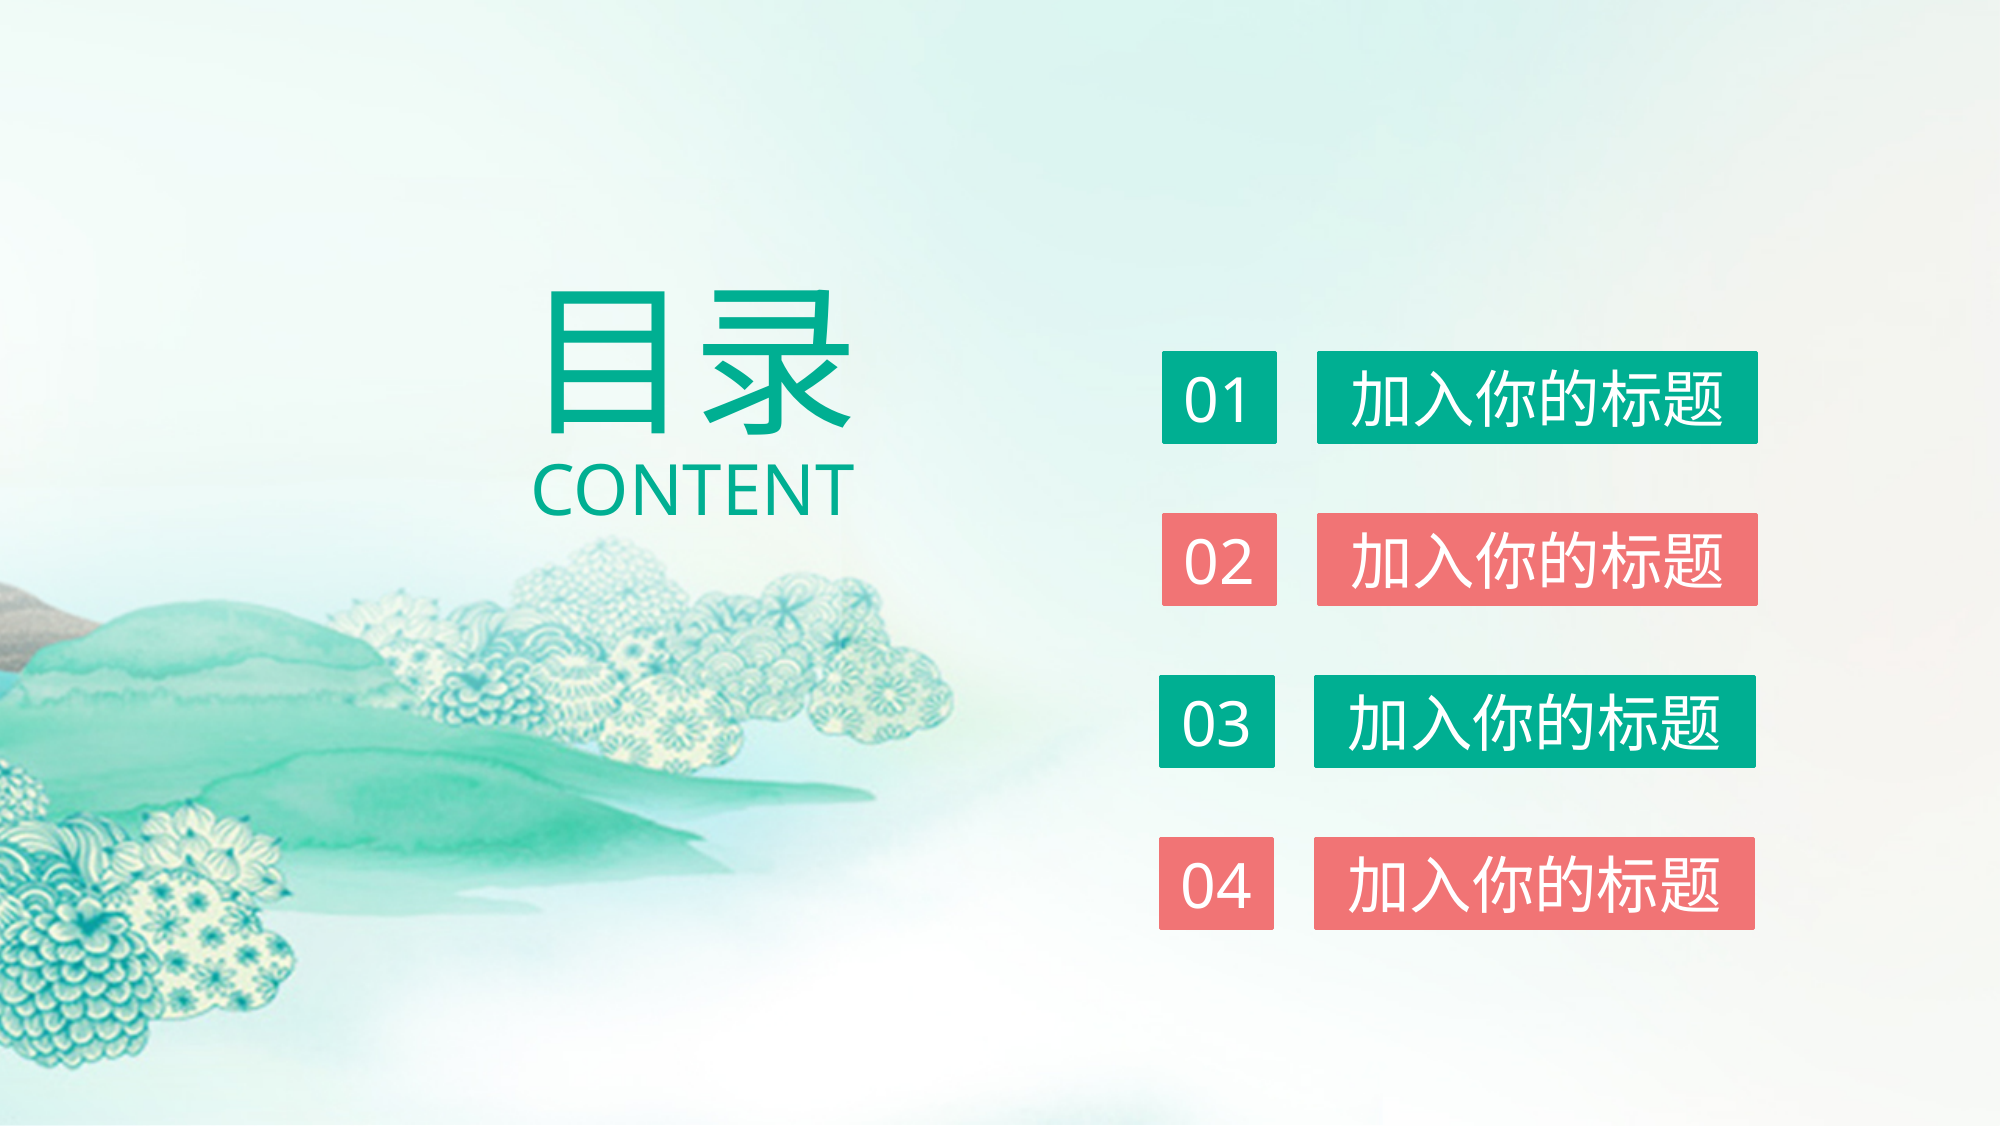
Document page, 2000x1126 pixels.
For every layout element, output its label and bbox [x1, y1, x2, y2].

picture [0, 0, 2000, 1126]
text_box [459, 246, 926, 539]
